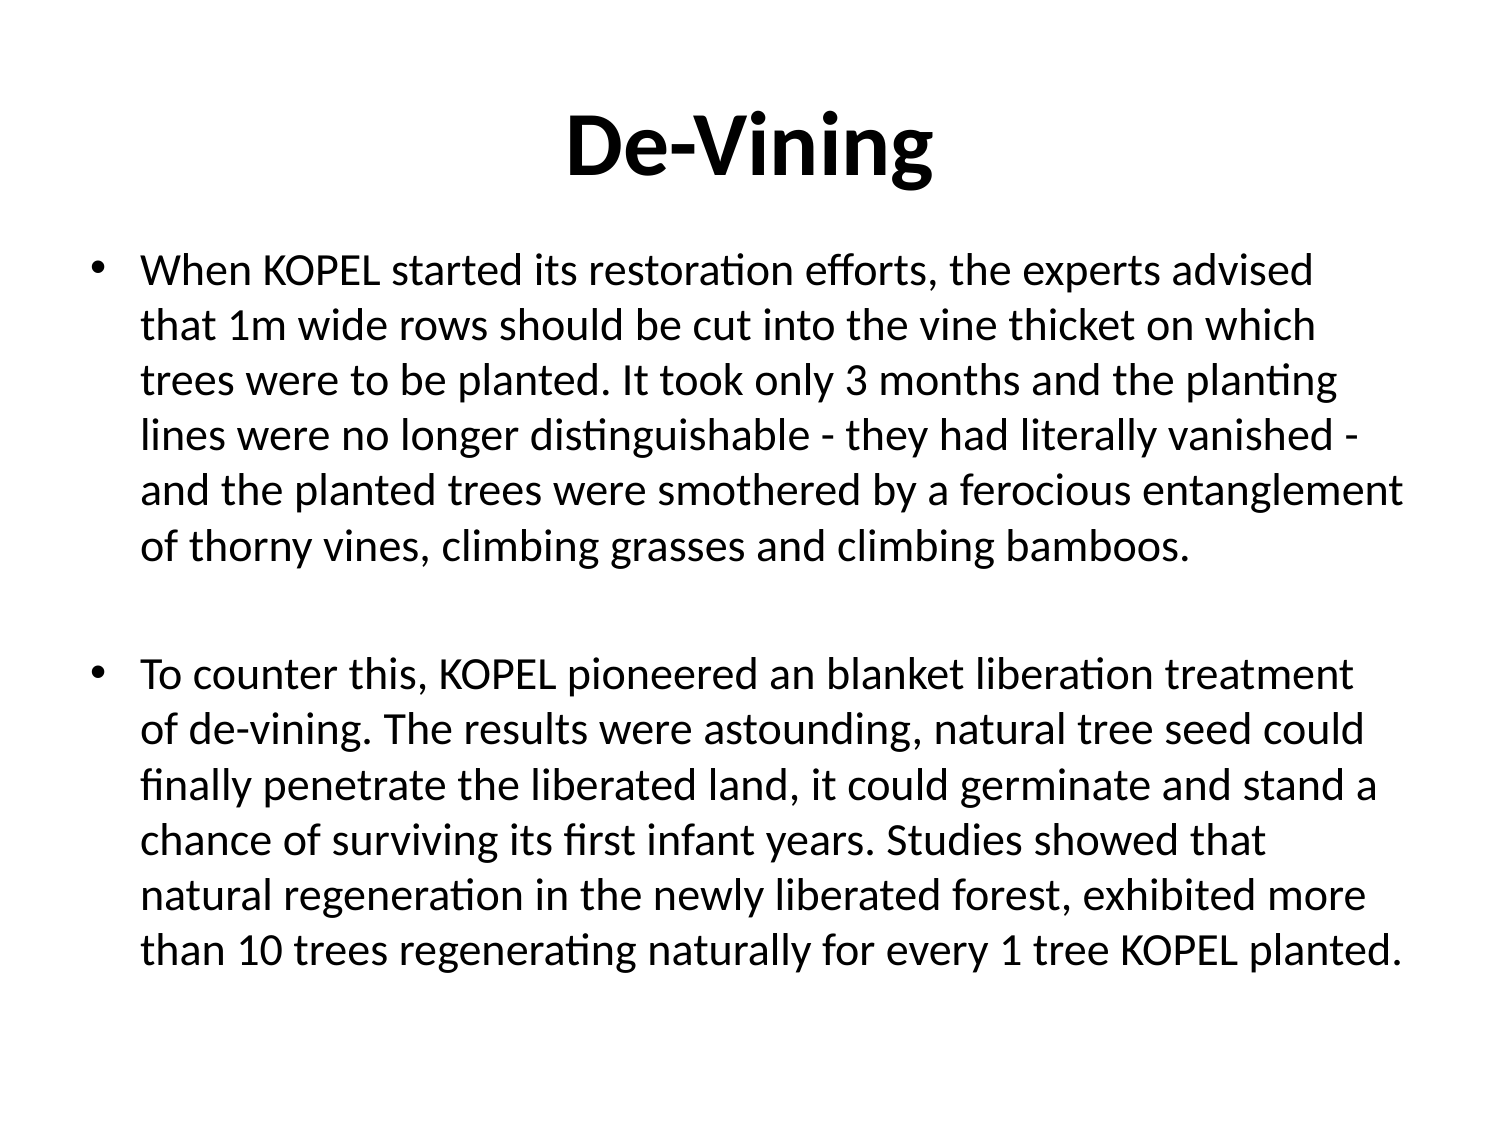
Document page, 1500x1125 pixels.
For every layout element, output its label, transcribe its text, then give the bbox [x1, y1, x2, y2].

list When KOPEL started its restoration efforts, the experts advised that 1m wide rows should be cut into the vine thicket on which trees were to be planted. It took only 3 months and the planting lines were no longer distinguishable - they had literally vanished - and the planted trees were smothered by a ferocious entanglement of thorny vines, climbing grasses and climbing bamboos. To counter this, KOPEL pioneered an blanket liberation treatment of de-vining. The results were astounding, natural tree seed could finally penetrate the liberated land, it could germinate and stand a chance of surviving its first infant years. Studies showed that natural regeneration in the newly liberated forest, exhibited more than 10 trees regenerating naturally for every 1 tree KOPEL planted. [75, 231, 1425, 1083]
title De-Vining [75, 45, 1425, 231]
